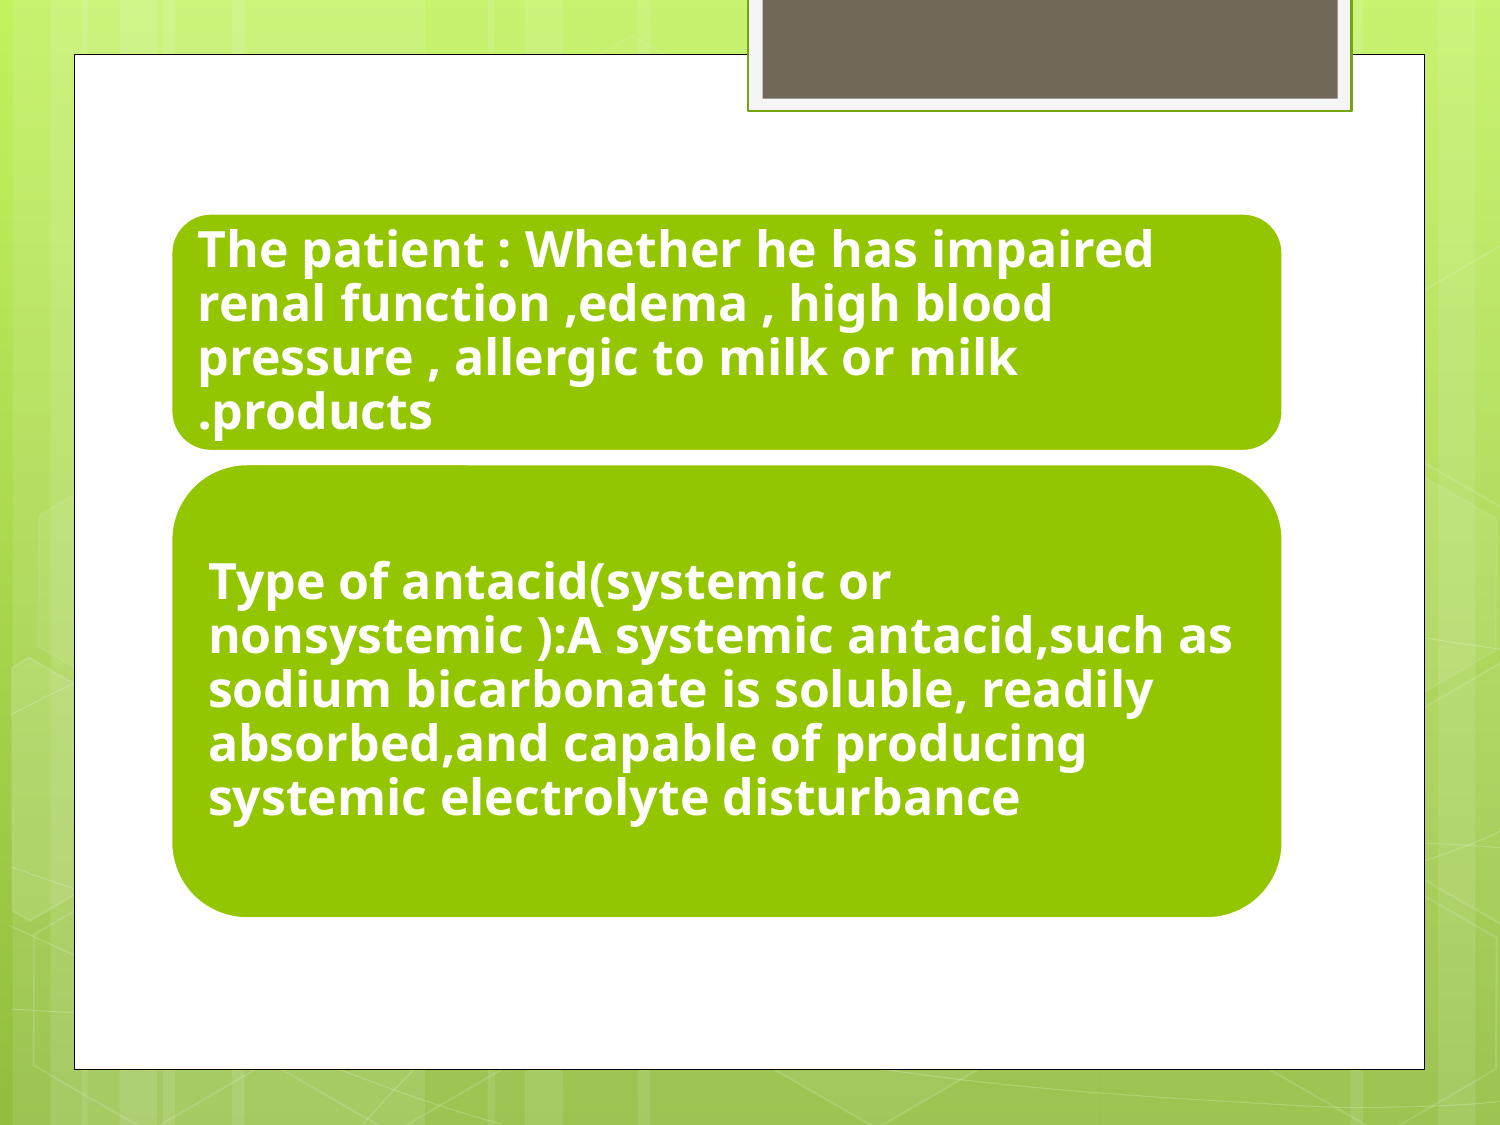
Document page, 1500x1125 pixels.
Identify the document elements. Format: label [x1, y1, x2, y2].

list [170, 174, 1284, 957]
